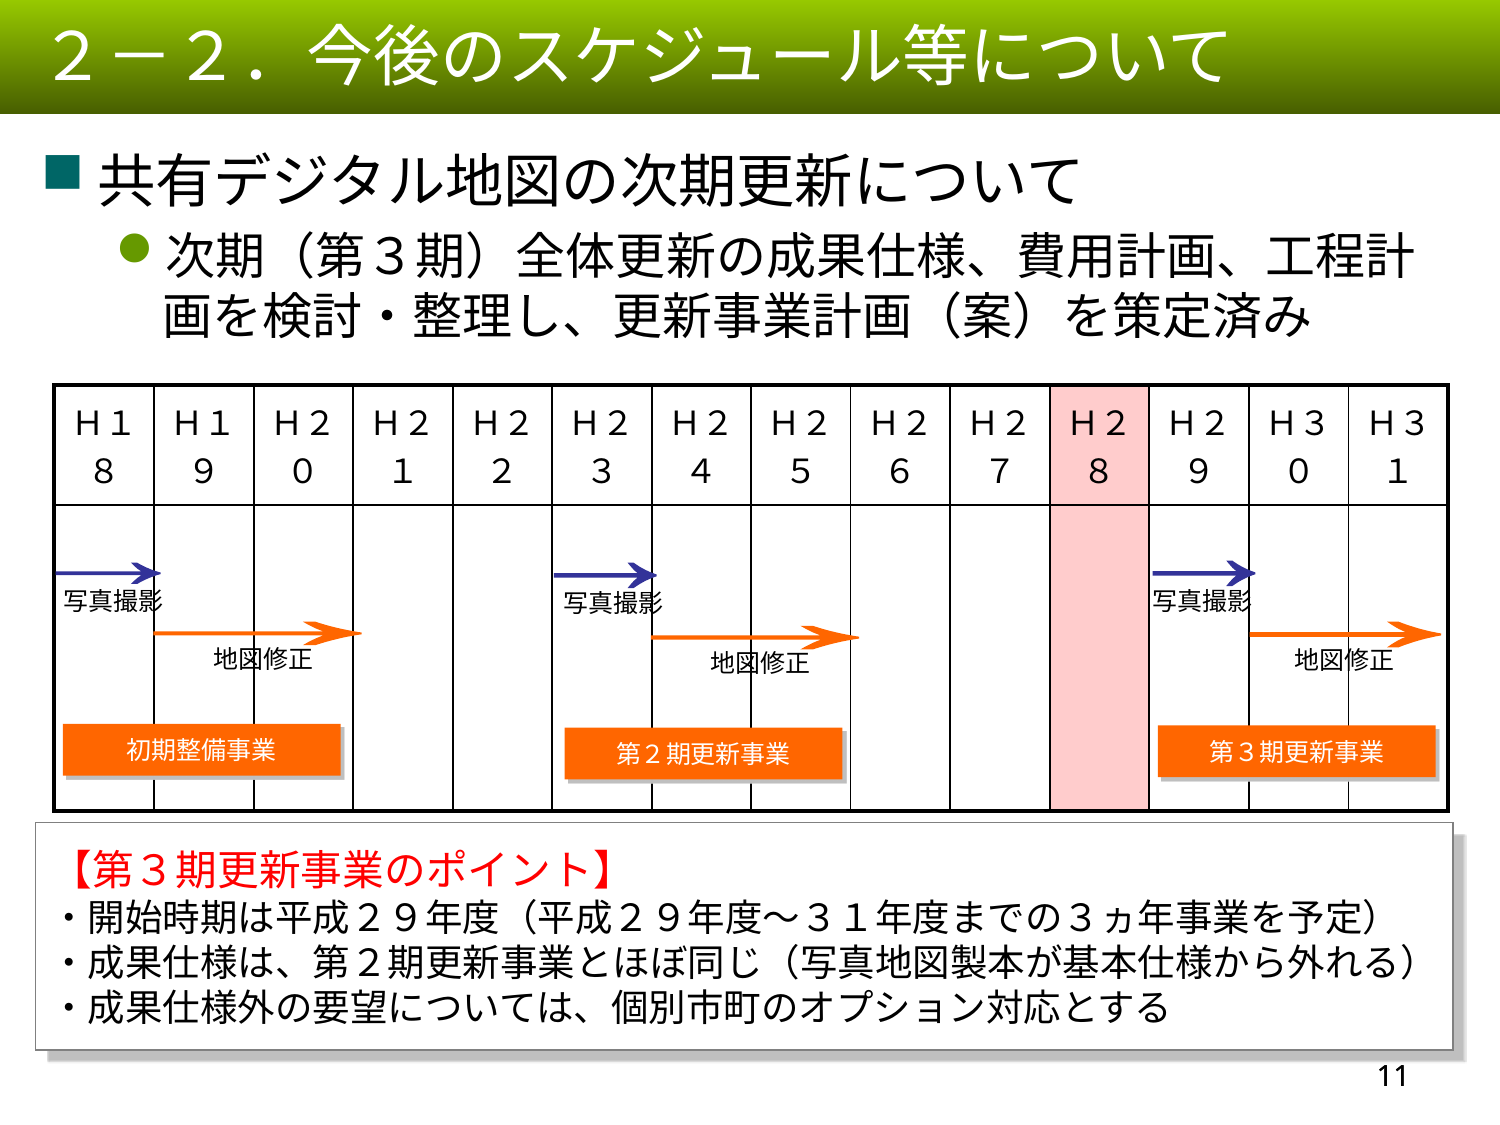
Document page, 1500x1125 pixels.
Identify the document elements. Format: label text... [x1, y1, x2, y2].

table_header Ｈ１９ [155, 387, 253, 504]
table_cell [155, 780, 253, 809]
text_box 写真撮影 [538, 580, 688, 626]
text_box 地図修正 [188, 635, 338, 681]
table_cell [1250, 782, 1348, 809]
table_cell [1150, 506, 1248, 578]
table_cell [752, 506, 850, 809]
text_box 10 [1074, 1063, 1425, 1106]
table_header Ｈ２９ [1150, 387, 1248, 504]
table_header Ｈ１８ [56, 387, 153, 504]
table_cell [255, 506, 352, 809]
table_cell [1250, 506, 1348, 632]
table_header Ｈ２８ [1051, 387, 1148, 504]
text_box ２－２．今後のスケジュール等について [25, 12, 1471, 96]
text_box 写真撮影 [1127, 578, 1277, 624]
table_header Ｈ２３ [553, 387, 651, 504]
table_cell [354, 506, 452, 809]
table_header Ｈ２２ [454, 387, 551, 504]
text_box 共有デジタル地図の次期更新について 次期（第３期）全体更新の成果仕様、費用計画、工程計画を検討・整理し、更新事業計画（案）を策定済み [26, 137, 1468, 374]
table_cell [1349, 506, 1446, 809]
table_cell [1150, 624, 1248, 809]
table_cell [553, 506, 651, 580]
table_header Ｈ２０ [255, 387, 352, 504]
table_cell [1051, 506, 1148, 809]
table_header Ｈ３１ [1349, 387, 1446, 504]
table_header Ｈ２４ [653, 387, 750, 504]
text_box 写真撮影 [39, 578, 189, 623]
text_box 第３期更新事業 [1157, 725, 1436, 778]
table_cell [56, 506, 153, 578]
table_cell [155, 506, 253, 631]
text_box 【第３期更新事業のポイント】 ・開始時期は平成２９年度（平成２９年度～３１年度までの３ヵ年事業を予定） ・成果仕様は、第２期更新事業とほぼ同じ（写真地図製本が基本仕様から外れる） ・成果仕様外の要望については、個別市町のオプション対応とする [35, 822, 1453, 1051]
table_cell [951, 506, 1049, 809]
table_header Ｈ２５ [752, 387, 850, 504]
table_header Ｈ３０ [1250, 387, 1348, 504]
table_cell [56, 623, 153, 809]
table_cell [1250, 637, 1348, 725]
table_cell [653, 640, 750, 727]
text_box 地図修正 [685, 639, 835, 685]
table_header Ｈ２６ [851, 387, 949, 504]
table_header Ｈ２１ [354, 387, 452, 504]
table_cell [851, 506, 949, 809]
table_header Ｈ２７ [951, 387, 1049, 504]
text_box 第２期更新事業 [564, 727, 843, 780]
table_cell [155, 636, 253, 723]
text_box 初期整備事業 [62, 723, 341, 776]
text_box 地図修正 [1269, 637, 1419, 683]
table_cell [454, 506, 551, 809]
table_cell [653, 784, 750, 809]
table_cell [553, 626, 651, 809]
table_cell [653, 506, 750, 635]
